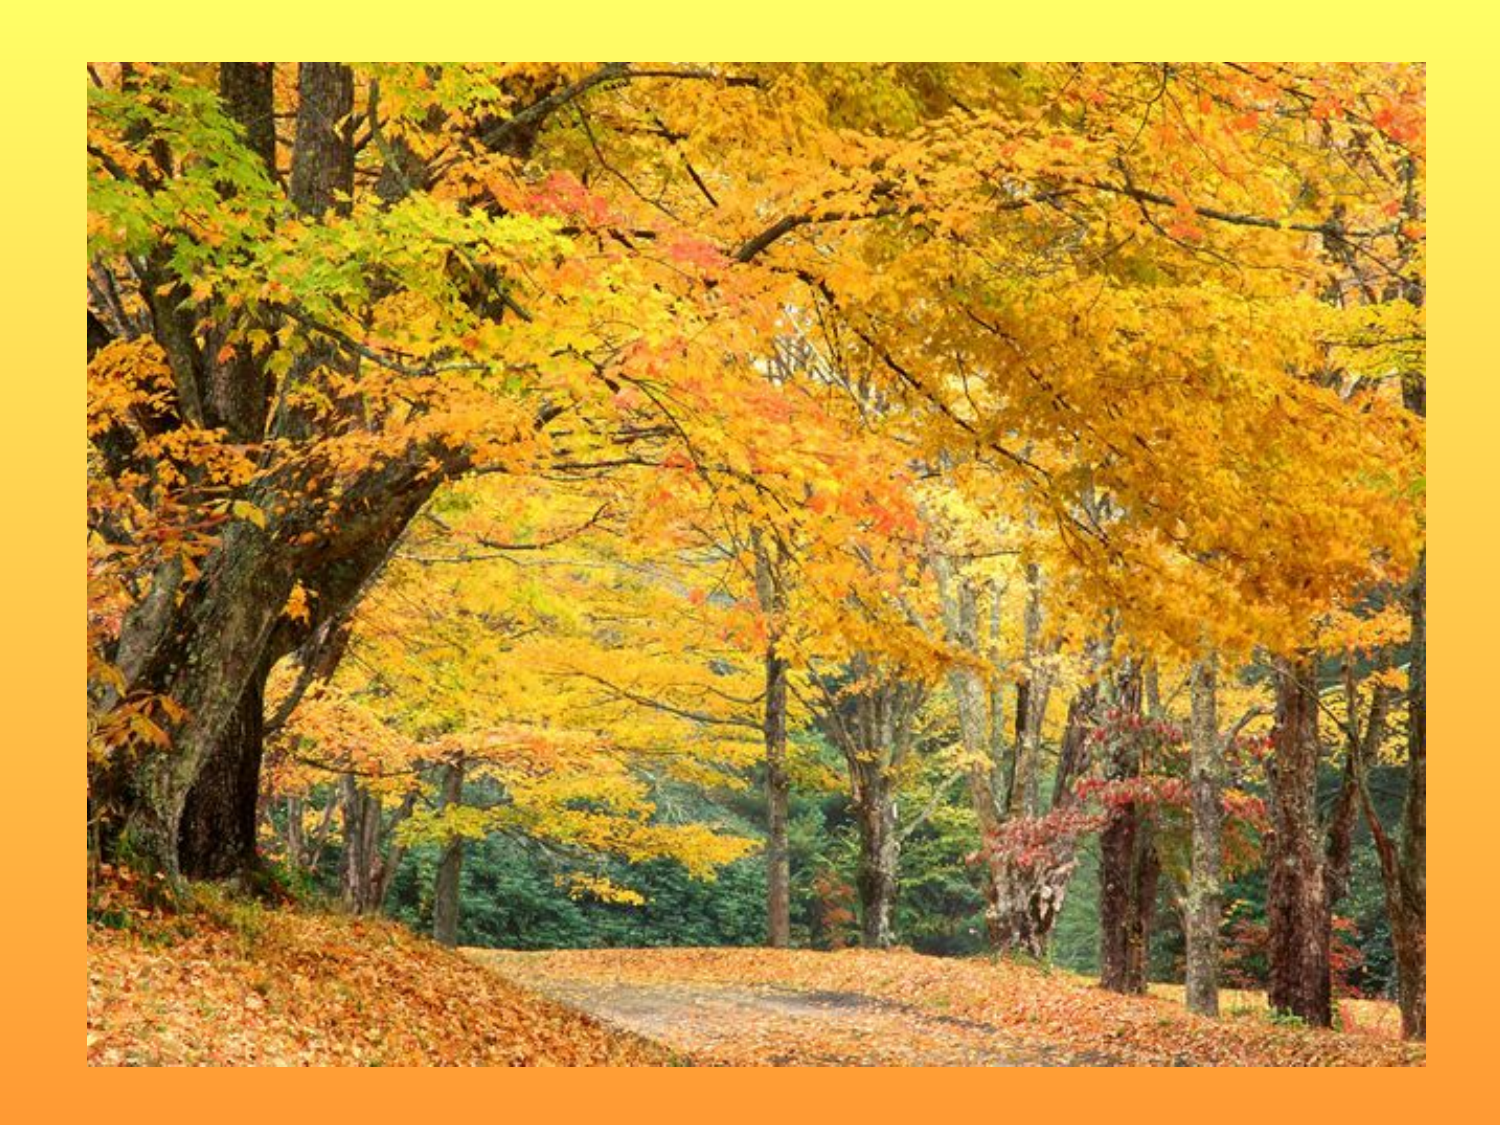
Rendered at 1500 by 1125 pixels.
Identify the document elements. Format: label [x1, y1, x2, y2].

picture [87, 62, 1426, 1067]
